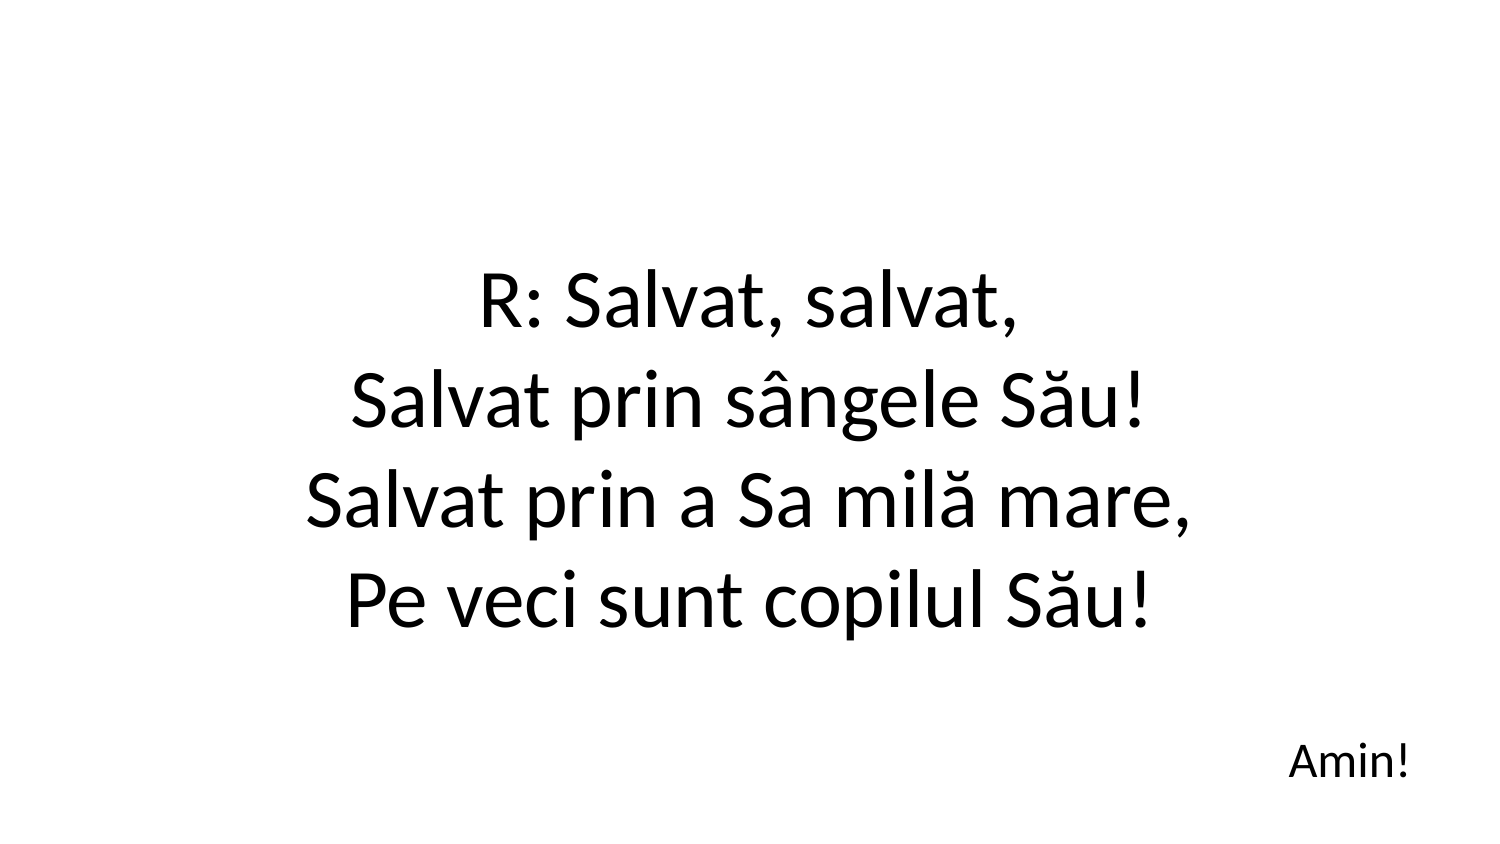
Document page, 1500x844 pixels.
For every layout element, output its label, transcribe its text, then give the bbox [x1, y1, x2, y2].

text_box R: Salvat, salvat, Salvat prin sângele Său! Salvat prin a Sa milă mare, Pe veci sunt copilul Său! [290, 192, 1210, 652]
text_box Amin! [1273, 674, 1427, 795]
